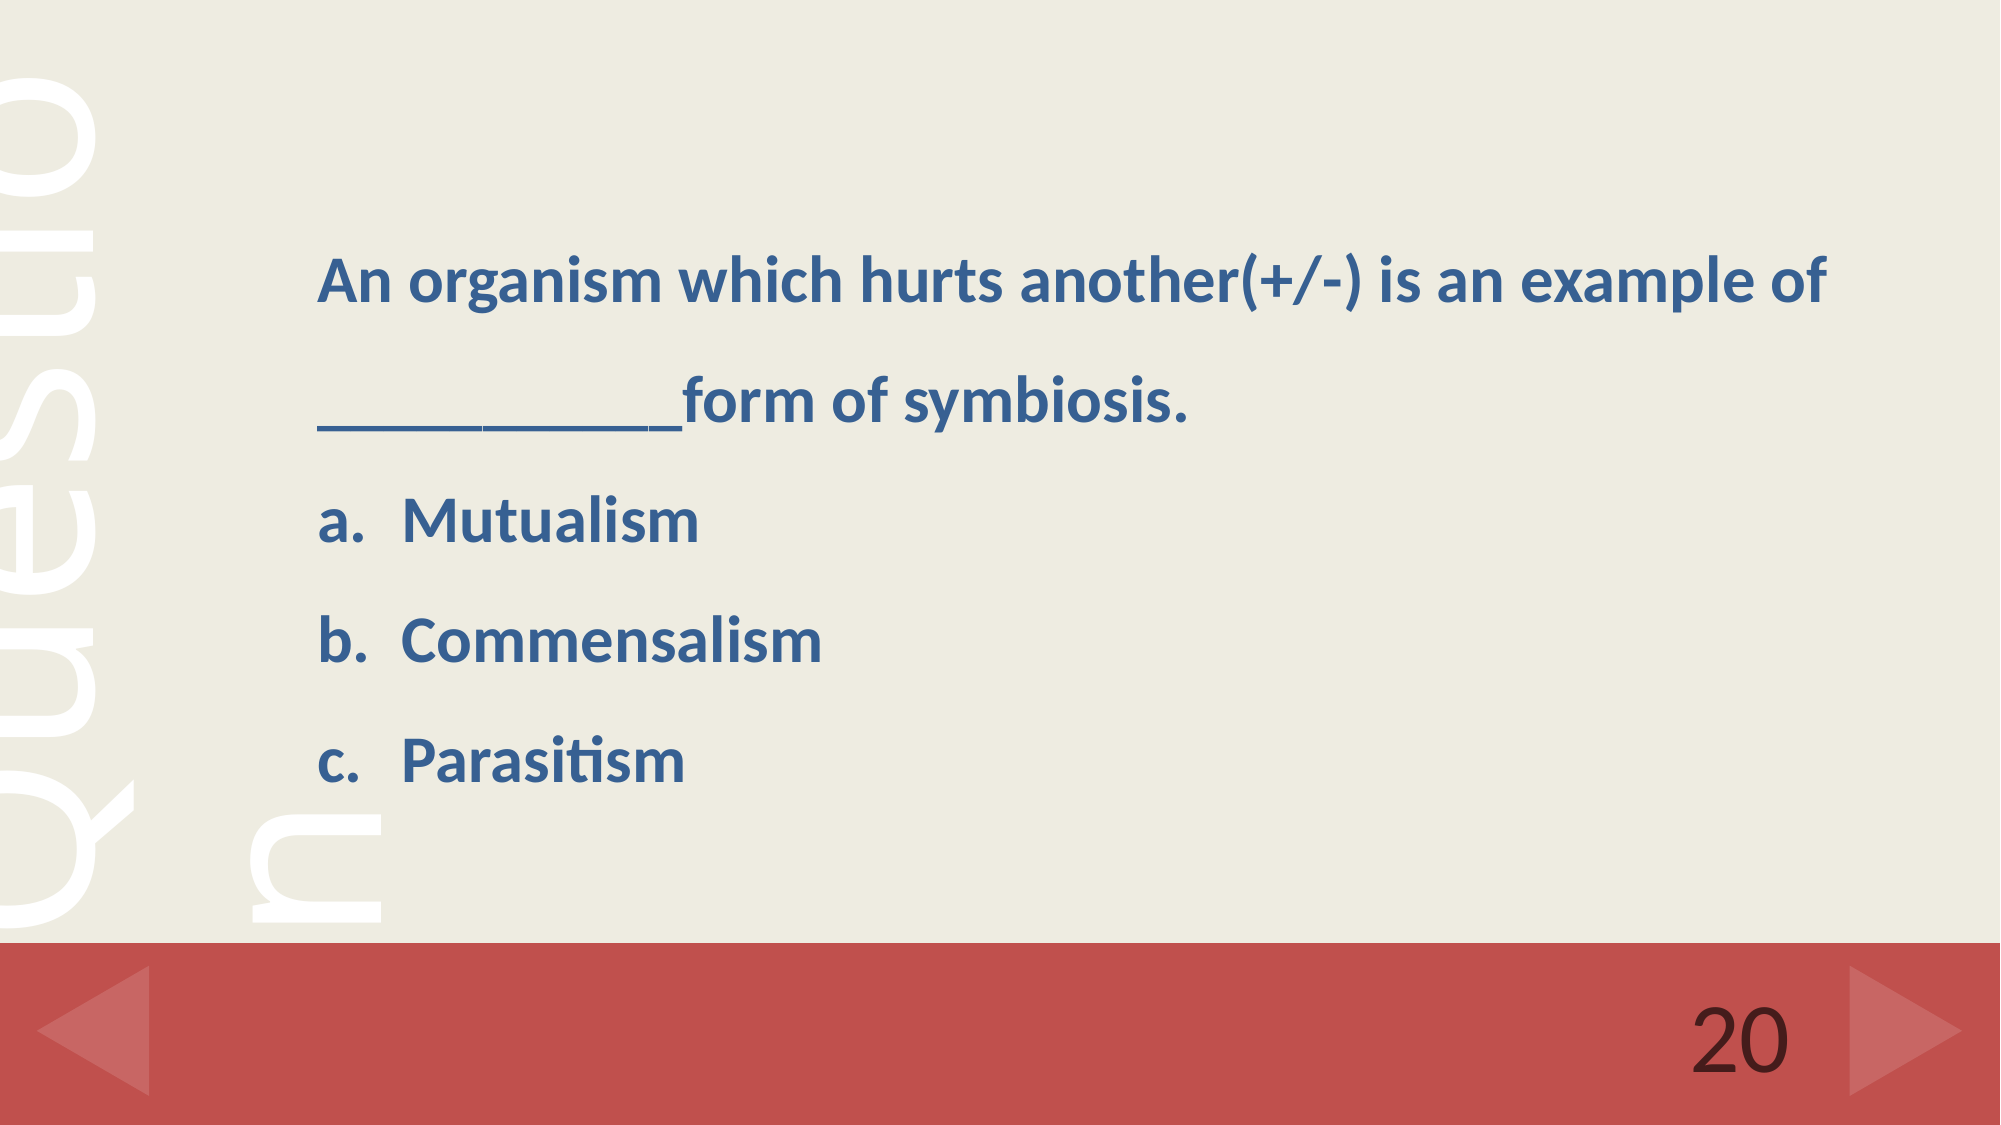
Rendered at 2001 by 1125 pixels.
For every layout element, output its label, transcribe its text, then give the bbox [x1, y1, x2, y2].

list An organism which hurts another(+/-) is an example of ___________form of symbiosis. Mutualism Commensalism Parasitism [302, 153, 1897, 839]
list 20 [1494, 967, 1806, 1097]
